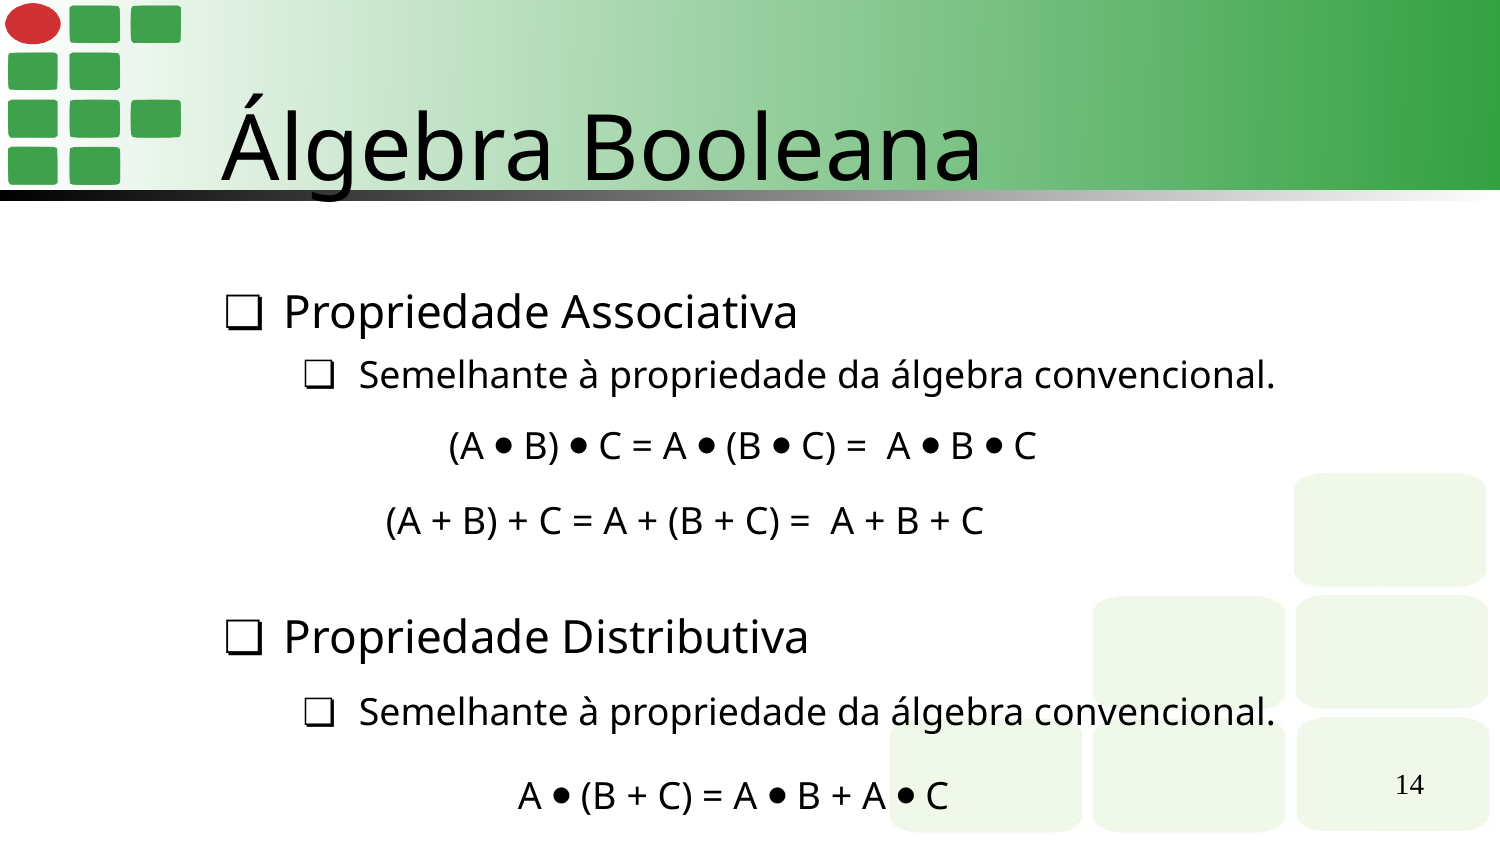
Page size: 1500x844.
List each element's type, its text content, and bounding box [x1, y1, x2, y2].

text_box A ⦁ (B + C) = A ⦁ B + A ⦁ C [502, 741, 998, 810]
text_box (A + B) + C = A + (B + C) = A + B + C [370, 466, 1130, 535]
text_box (A ⦁ B) ⦁ C = A ⦁ (B ⦁ C) = A ⦁ B ⦁ C [433, 391, 1067, 460]
slide_number ‹#› [1075, 768, 1425, 827]
text_box Propriedade Distributiva [193, 573, 1469, 658]
picture [803, 441, 1495, 835]
text_box Propriedade Associativa [193, 248, 1469, 320]
text_box Semelhante à propriedade da álgebra convencional. [193, 320, 1469, 389]
text_box Semelhante à propriedade da álgebra convencional. [193, 658, 1469, 727]
picture [5, 3, 181, 185]
text_box Álgebra Booleana [206, 26, 1468, 207]
